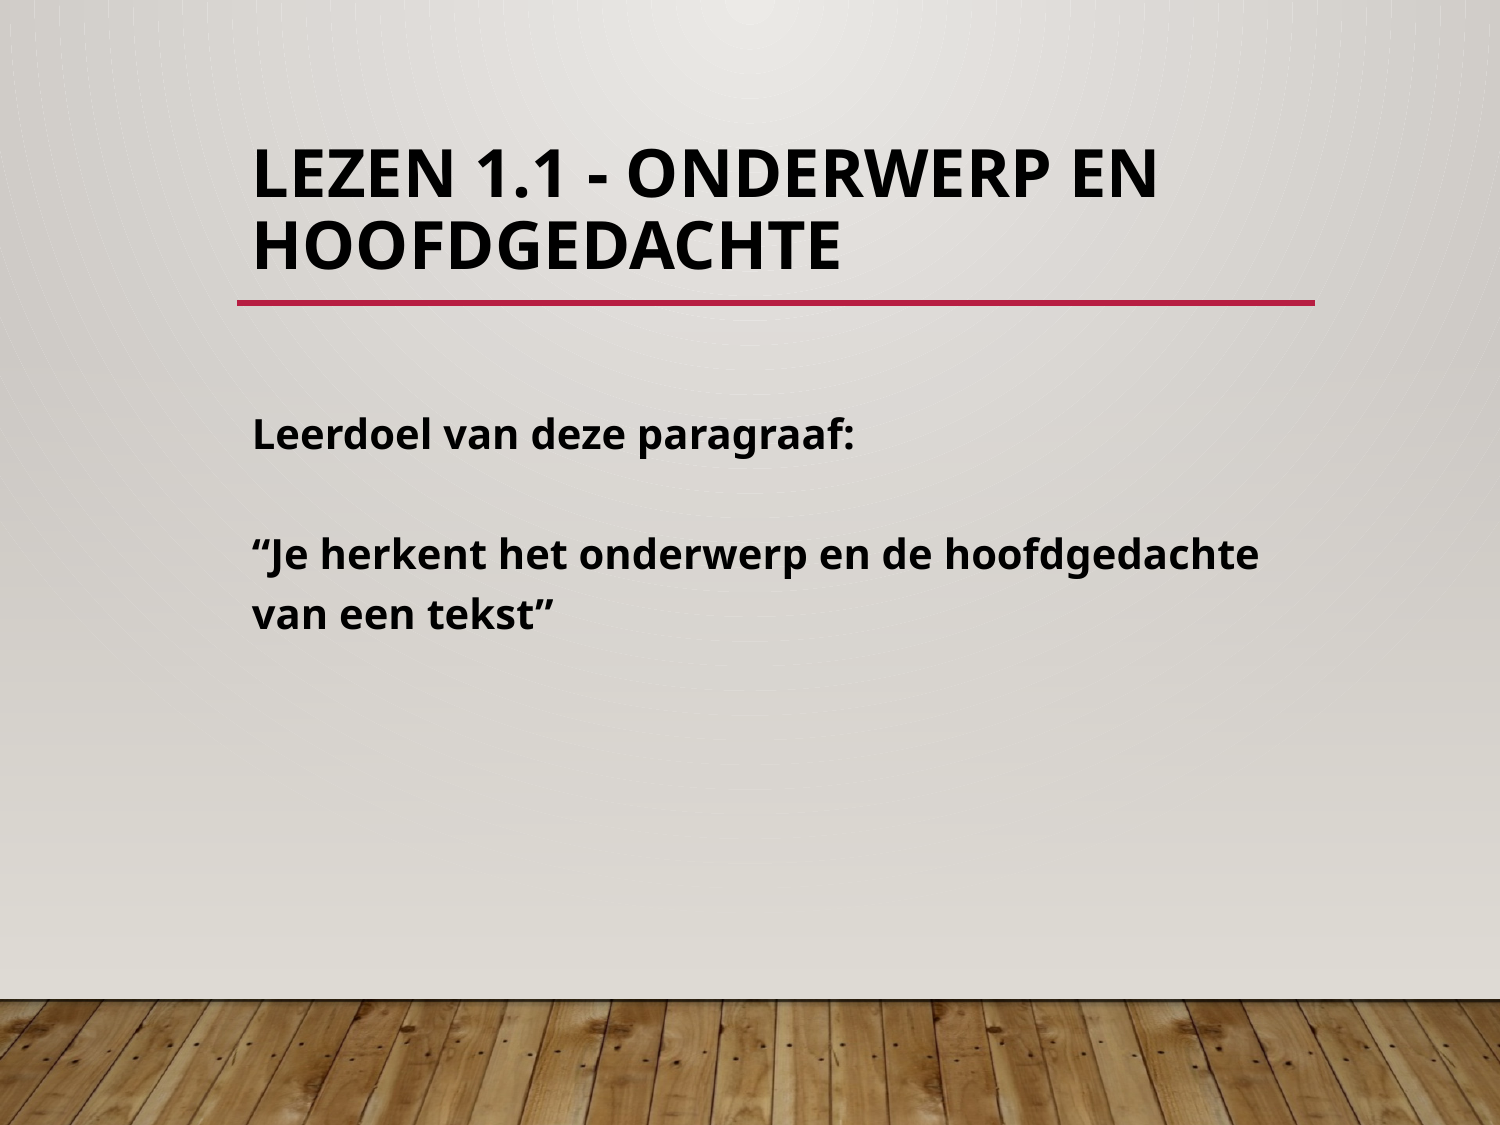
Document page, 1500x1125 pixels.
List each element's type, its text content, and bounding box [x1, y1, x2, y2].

picture [0, 999, 1500, 1125]
list Leerdoel van deze paragraaf: “Je herkent het onderwerp en de hoofdgedachte van een tekst” [236, 330, 1315, 897]
title Lezen 1.1 - Onderwerp en hoofdgedachte [236, 131, 1315, 305]
